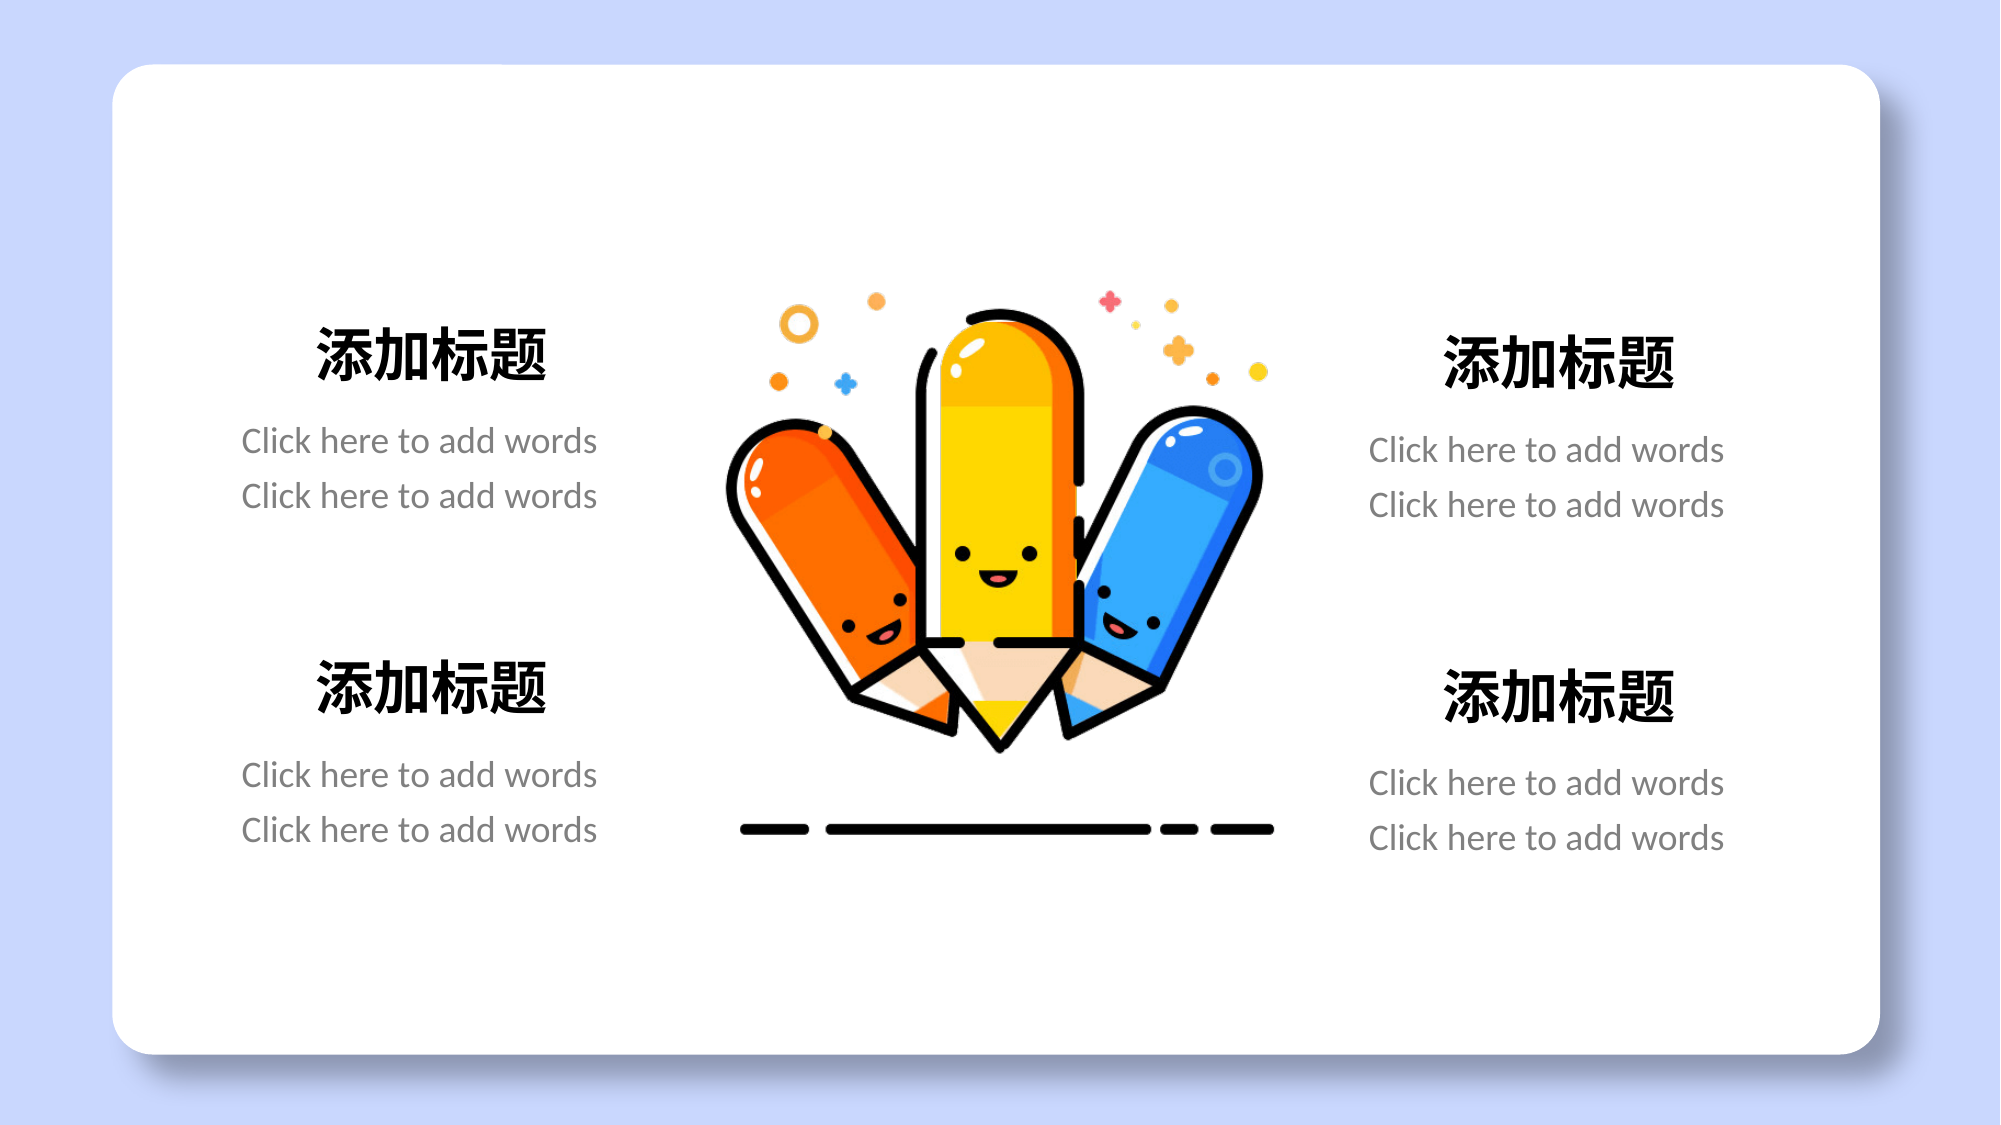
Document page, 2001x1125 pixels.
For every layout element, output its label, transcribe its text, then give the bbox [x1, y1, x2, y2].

text_box 添加标题 [120, 310, 563, 396]
text_box Click here to add words [200, 464, 613, 524]
text_box Click here to add words [1329, 750, 1740, 805]
text_box 添加标题 [1329, 652, 1691, 738]
picture [670, 233, 1329, 892]
text_box Click here to add words [200, 742, 613, 797]
text_box Click here to add words [1329, 805, 1740, 866]
text_box 添加标题 [1329, 319, 1691, 404]
text_box Click here to add words [200, 797, 613, 858]
text_box [111, 63, 1882, 1056]
text_box Click here to add words [200, 408, 613, 464]
text_box Click here to add words [1329, 417, 1740, 472]
text_box Click here to add words [1329, 472, 1740, 533]
text_box 添加标题 [120, 644, 563, 729]
